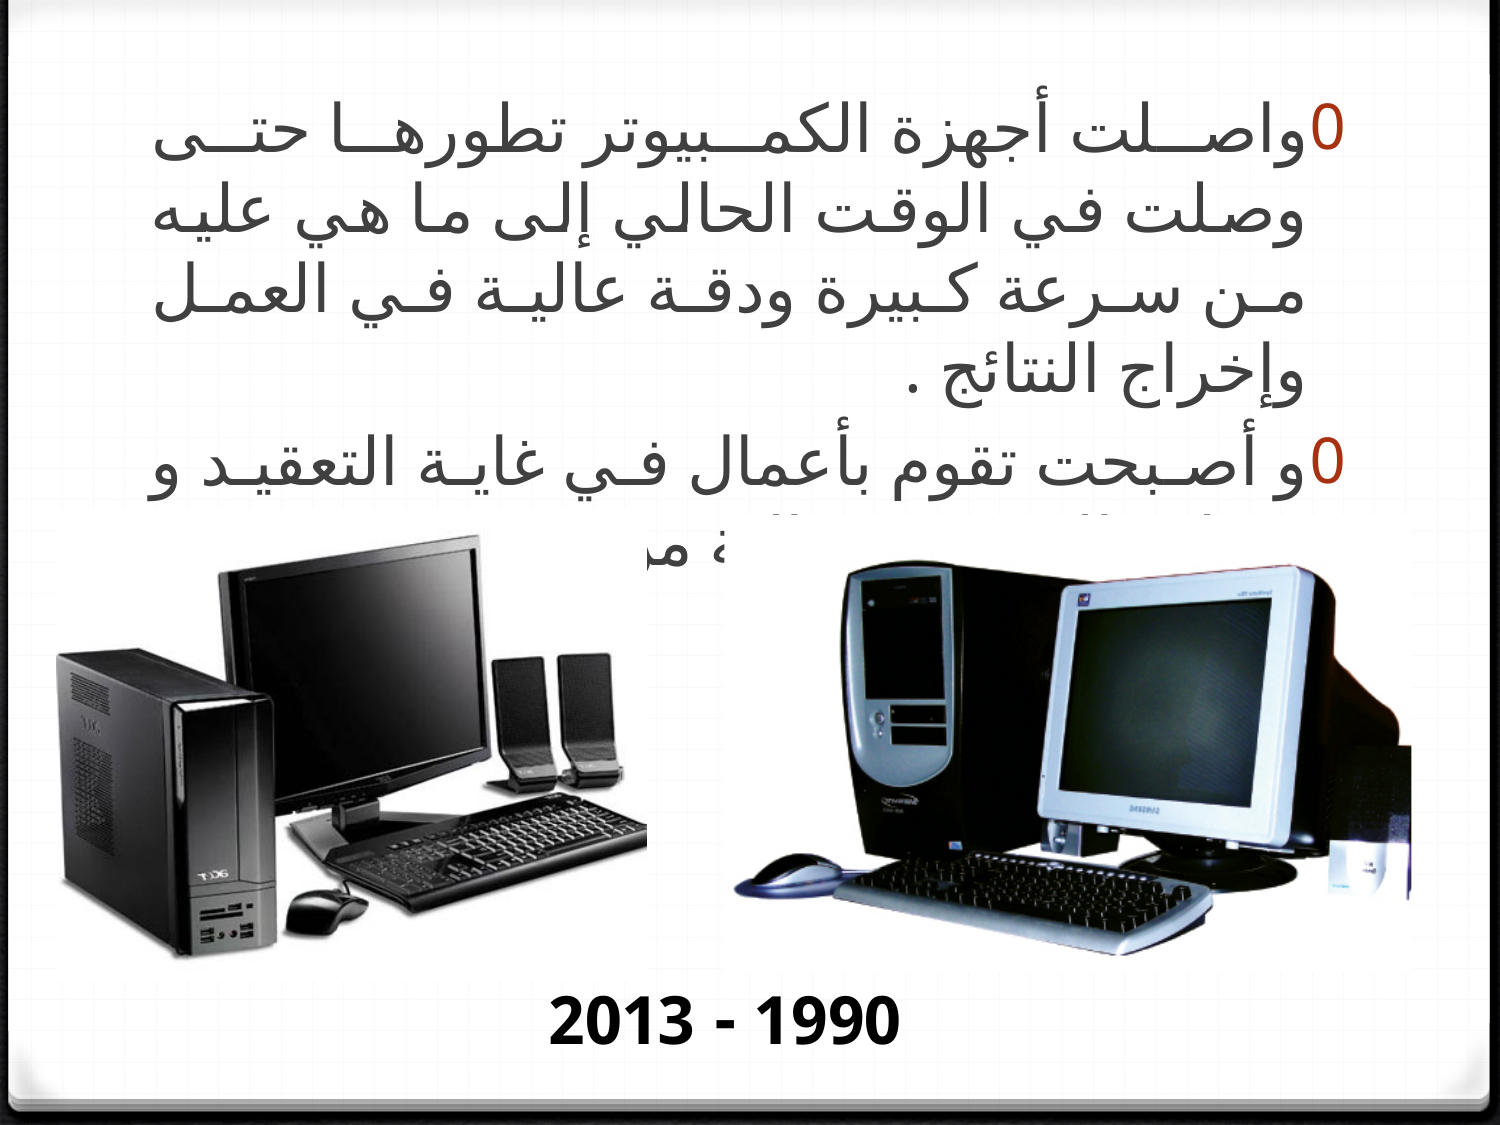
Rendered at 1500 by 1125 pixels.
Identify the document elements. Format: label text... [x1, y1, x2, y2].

list واصلت أجهزة الكمبيوتر تطورها حتى وصلت في الوقت الحالي إلى ما هي عليه من سرعة كبيرة ودقة عالية في العمل وإخراج النتائج . و أصبحت تقوم بأعمال في غاية التعقيد و وصلت الى درجة عالية من الذكاء . [135, 78, 1361, 528]
text_box 1990 - 2013 [466, 971, 951, 1066]
picture [0, 0, 1500, 1125]
